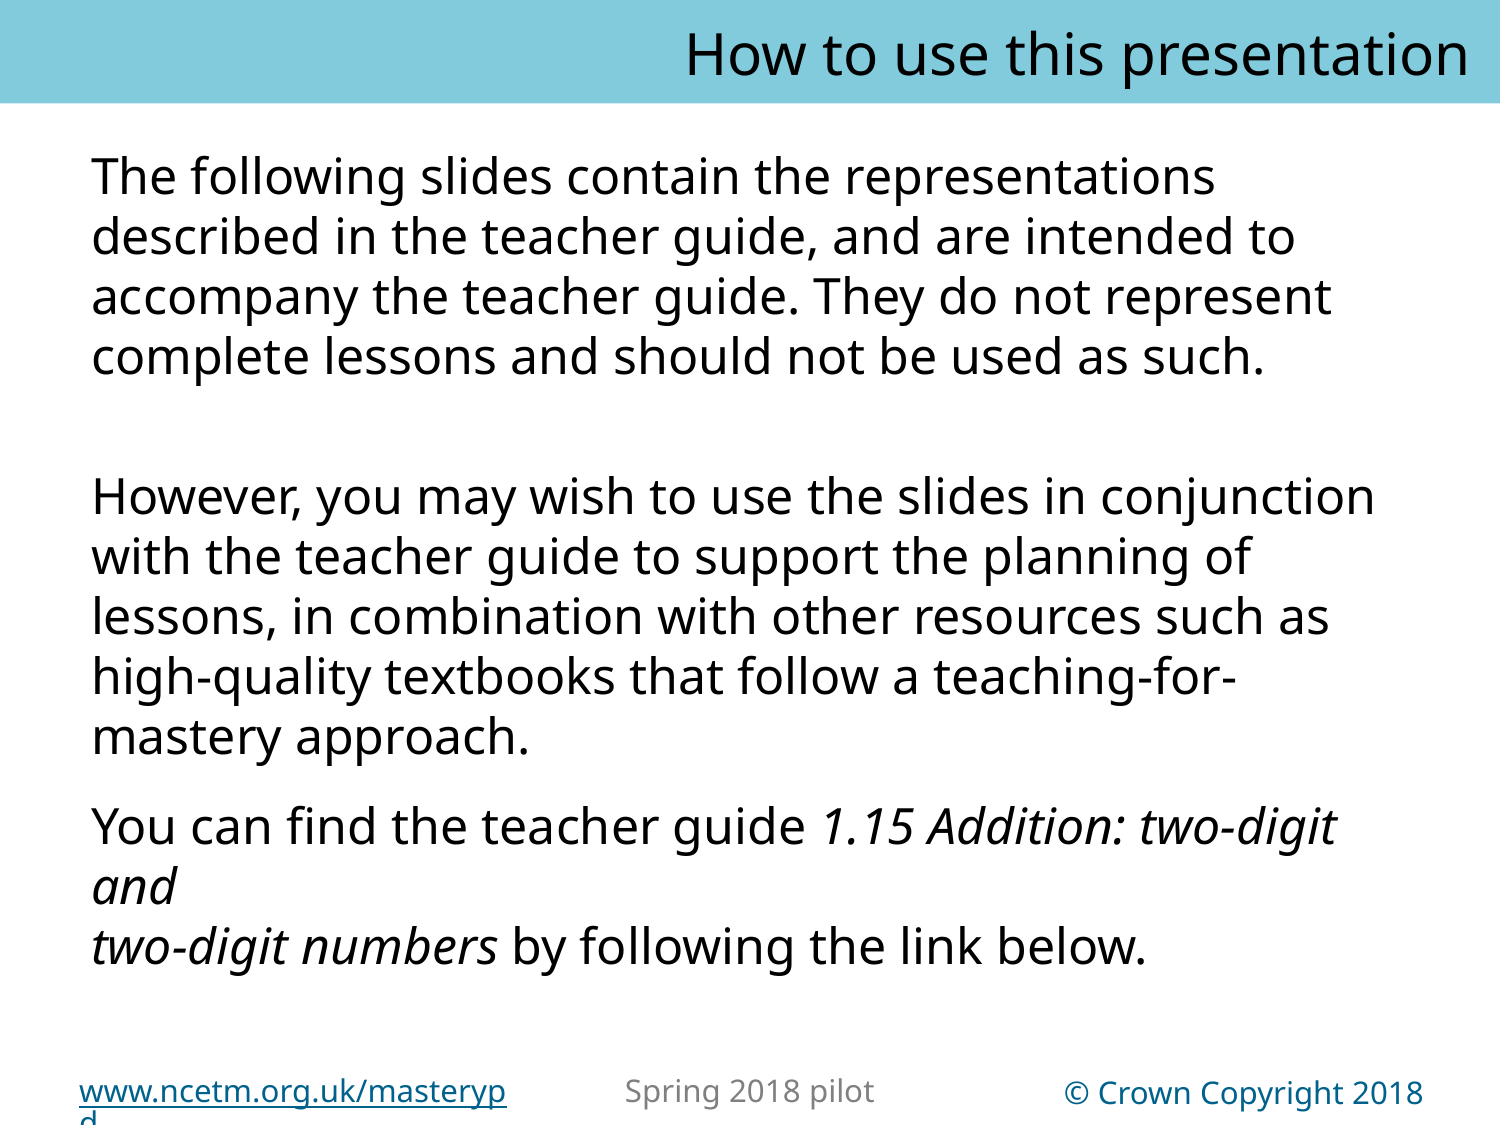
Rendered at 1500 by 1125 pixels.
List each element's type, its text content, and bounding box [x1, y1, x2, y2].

list You can find the teacher guide 1.15 Addition: two-digit and two-digit numbers by following the link below. [76, 786, 1424, 972]
list How to use this presentation [0, 0, 1500, 104]
